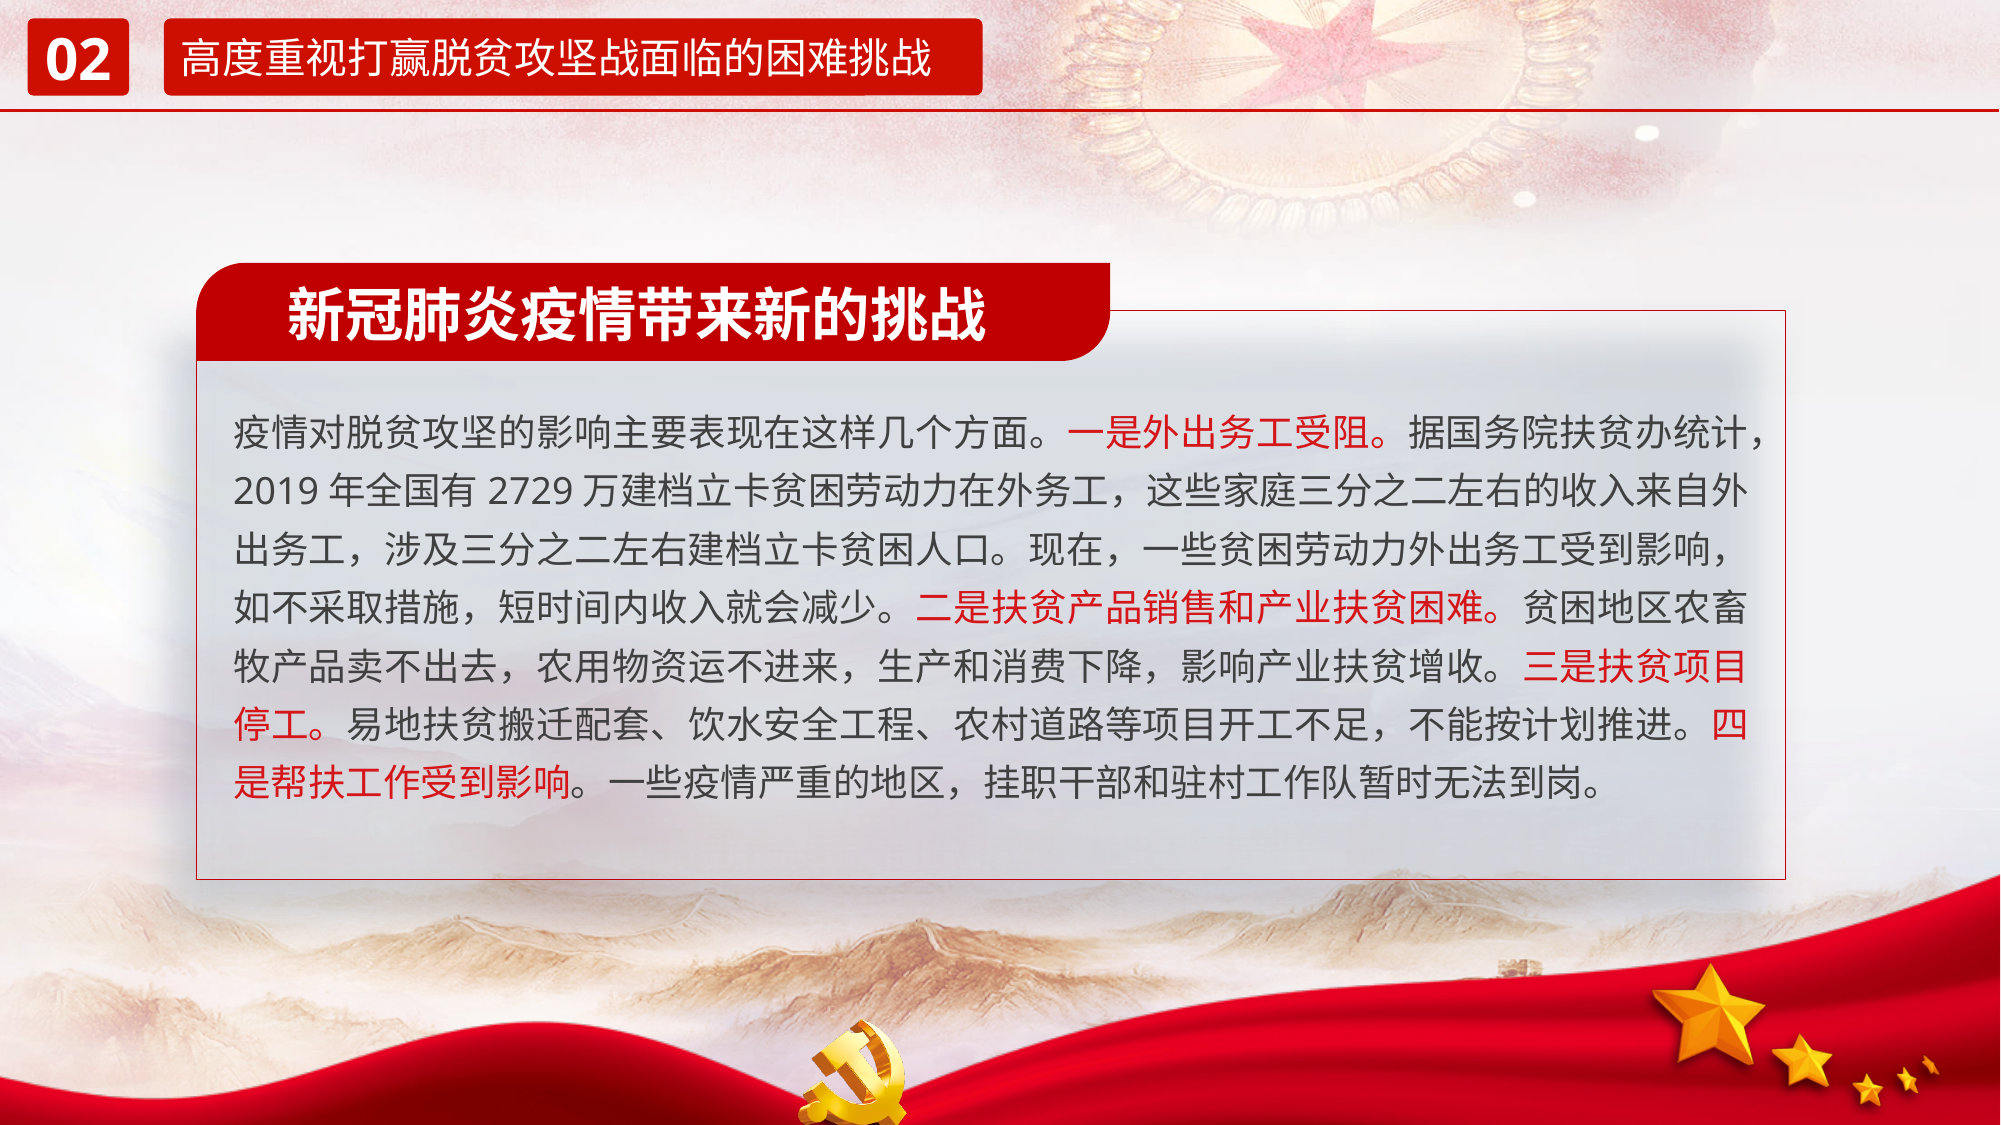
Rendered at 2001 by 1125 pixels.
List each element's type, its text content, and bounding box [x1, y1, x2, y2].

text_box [27, 18, 983, 96]
picture [0, 0, 2001, 1125]
text_box 疫情对脱贫攻坚的影响主要表现在这样几个方面。一是外出务工受阻。据国务院扶贫办统计，2019年全国有2729万建档立卡贫困劳动力在外务工，这些家庭三分之二左右的收入来自外出务工，涉及三分之二左右建档立卡贫困人口。现在，一些贫困劳动力外出务工受到影响，如不采取措施，短时间内收入就会减少。二是扶贫产品销售和产业扶贫困难。贫困地区农畜牧产品卖不出去，农用物资运不进来，生产和消费下降，影响产业扶贫增收。三是扶贫项目停工。易地扶贫搬迁配套、饮水安全工程、农村道路等项目开工不足，不能按计划推进。四是帮扶工作受到影响。一些疫情严重的地区，挂职干部和驻村工作队暂时无法到岗。 [218, 387, 1764, 812]
text_box [194, 309, 1788, 882]
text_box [196, 262, 1111, 362]
